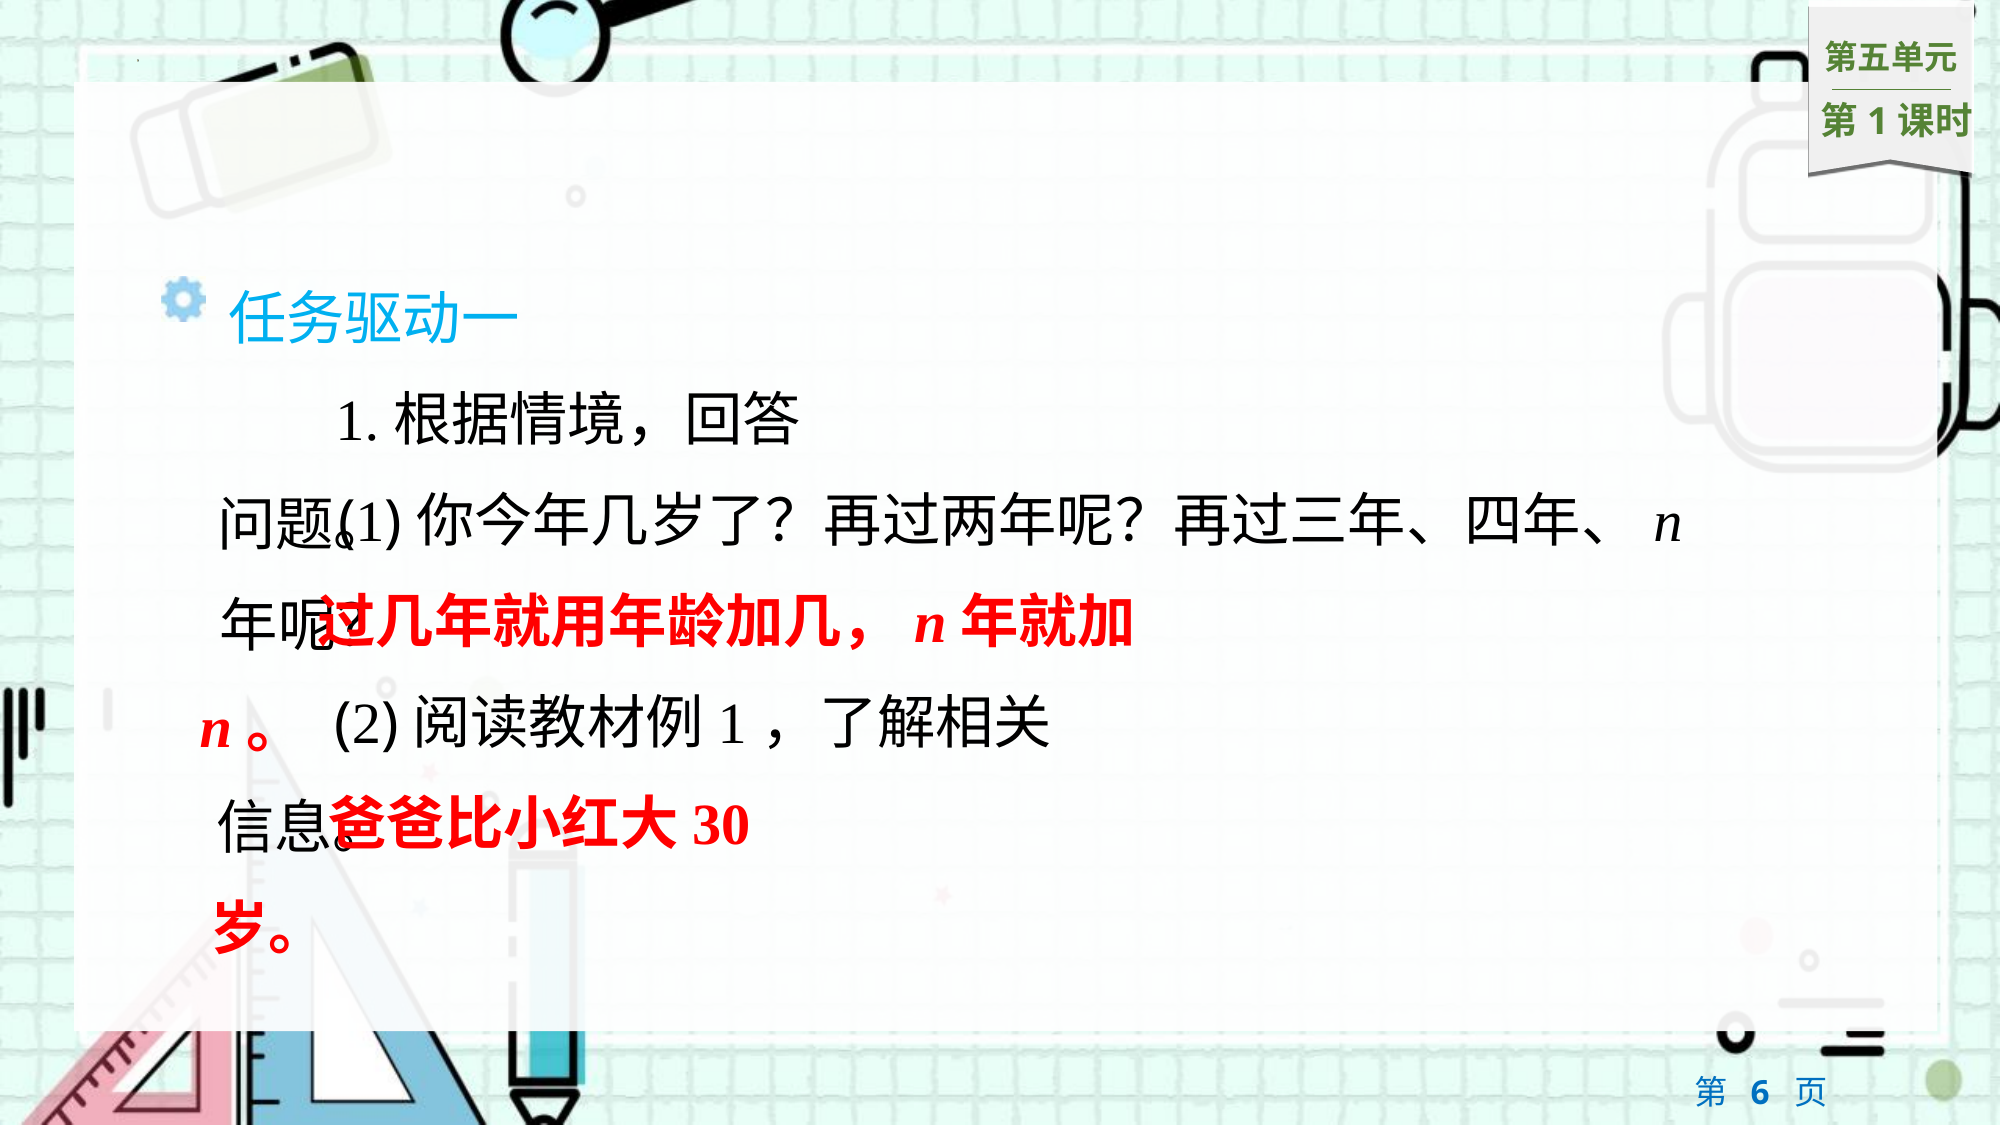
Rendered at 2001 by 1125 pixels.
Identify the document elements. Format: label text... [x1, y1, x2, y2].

picture [1938, 168, 1971, 176]
text_box 任务驱动一 [157, 246, 520, 352]
picture [0, 0, 2000, 1125]
text_box (1)你今年几岁了？再过两年呢？再过三年、四年、n年呢？ [219, 448, 1754, 554]
text_box 爸爸比小红大30岁。 [210, 751, 764, 856]
text_box (2)阅读教材例1，了解相关信息。 [216, 650, 1110, 755]
picture [161, 276, 206, 322]
text_box 1.根据情境，回答问题。 [217, 347, 858, 453]
text_box 过几年就用年龄加几，n年就加n。 [199, 549, 1137, 655]
